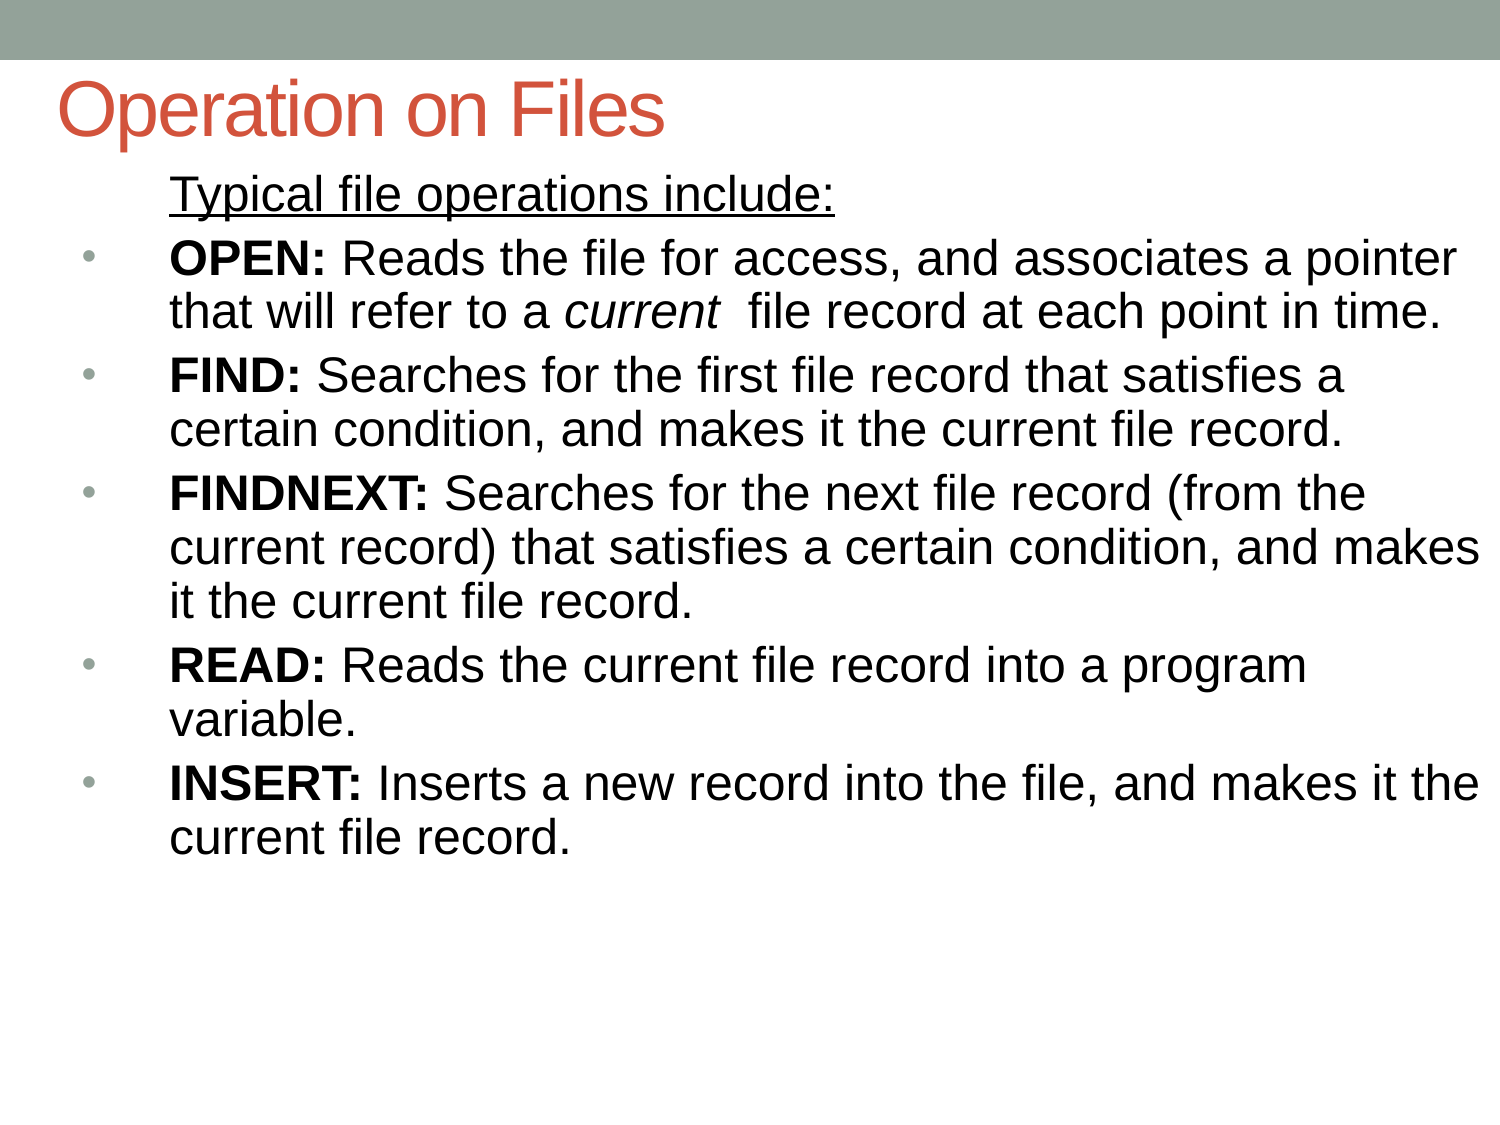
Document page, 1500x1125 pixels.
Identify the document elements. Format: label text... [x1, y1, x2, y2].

title Operation on Files [41, 49, 1442, 161]
list Typical file operations include: OPEN: Reads the file for access, and associates a pointer that will refer to a current file record at each point in time. FIND: Searches for the first file record that satisfies a certain condition, and makes it the current file record. FINDNEXT: Searches for the next file record (from the current record) that satisfies a certain condition, and makes it the current file record. READ: Reads the current file record into a program variable. INSERT: Inserts a new record into the file, and makes it the current file record. [66, 160, 1500, 1065]
